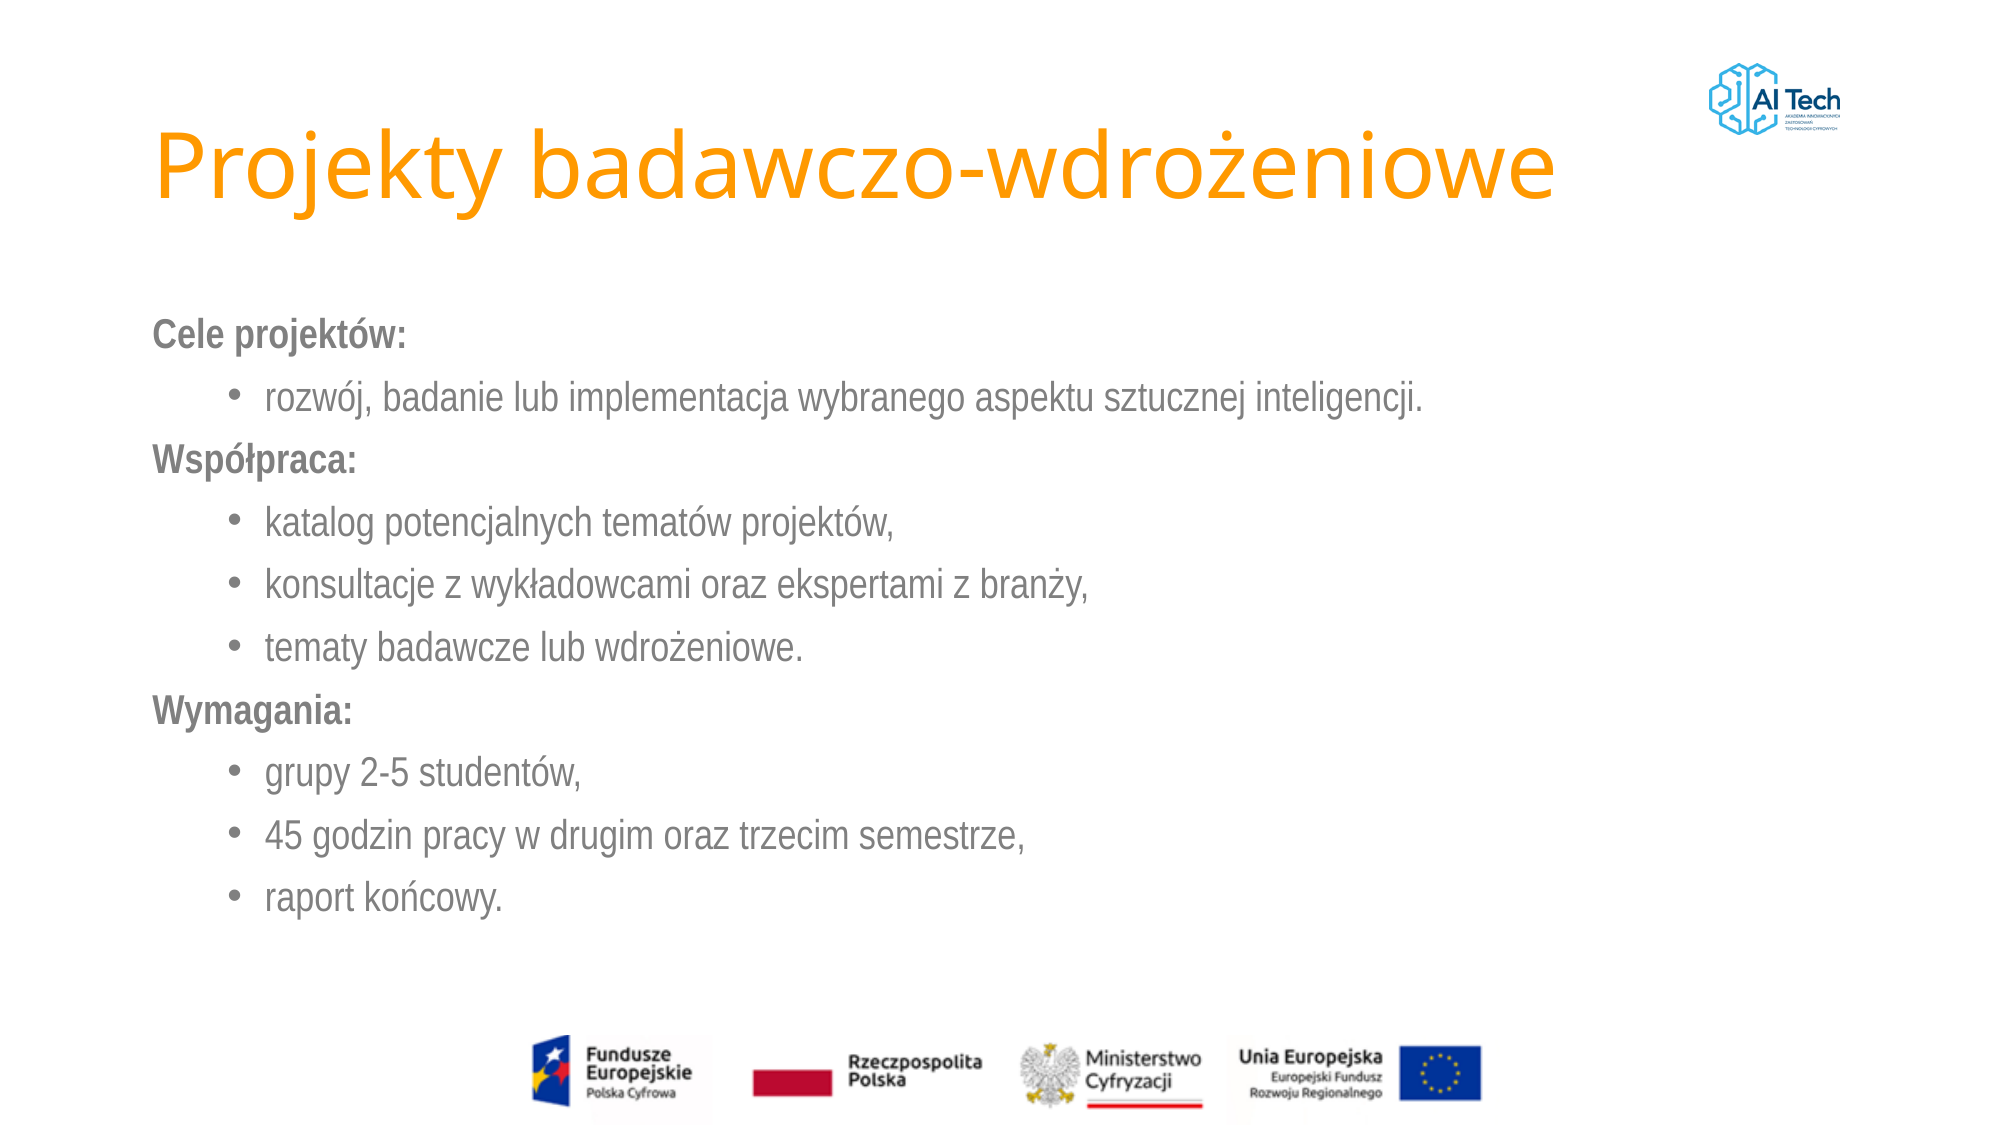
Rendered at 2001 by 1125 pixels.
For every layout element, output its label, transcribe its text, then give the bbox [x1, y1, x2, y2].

picture [499, 1035, 1501, 1125]
list Cele projektów: rozwój, badanie lub implementacja wybranego aspektu sztucznej inteligencji. Współpraca: katalog potencjalnych tematów projektów, konsultacje z wykładowcami oraz ekspertami z branży, tematy badawcze lub wdrożeniowe. Wymagania: grupy 2-5 studentów, 45 godzin pracy w drugim oraz trzecim semestrze, raport końcowy. [137, 299, 1863, 1013]
title Projekty badawczo-wdrożeniowe [137, 59, 1863, 278]
